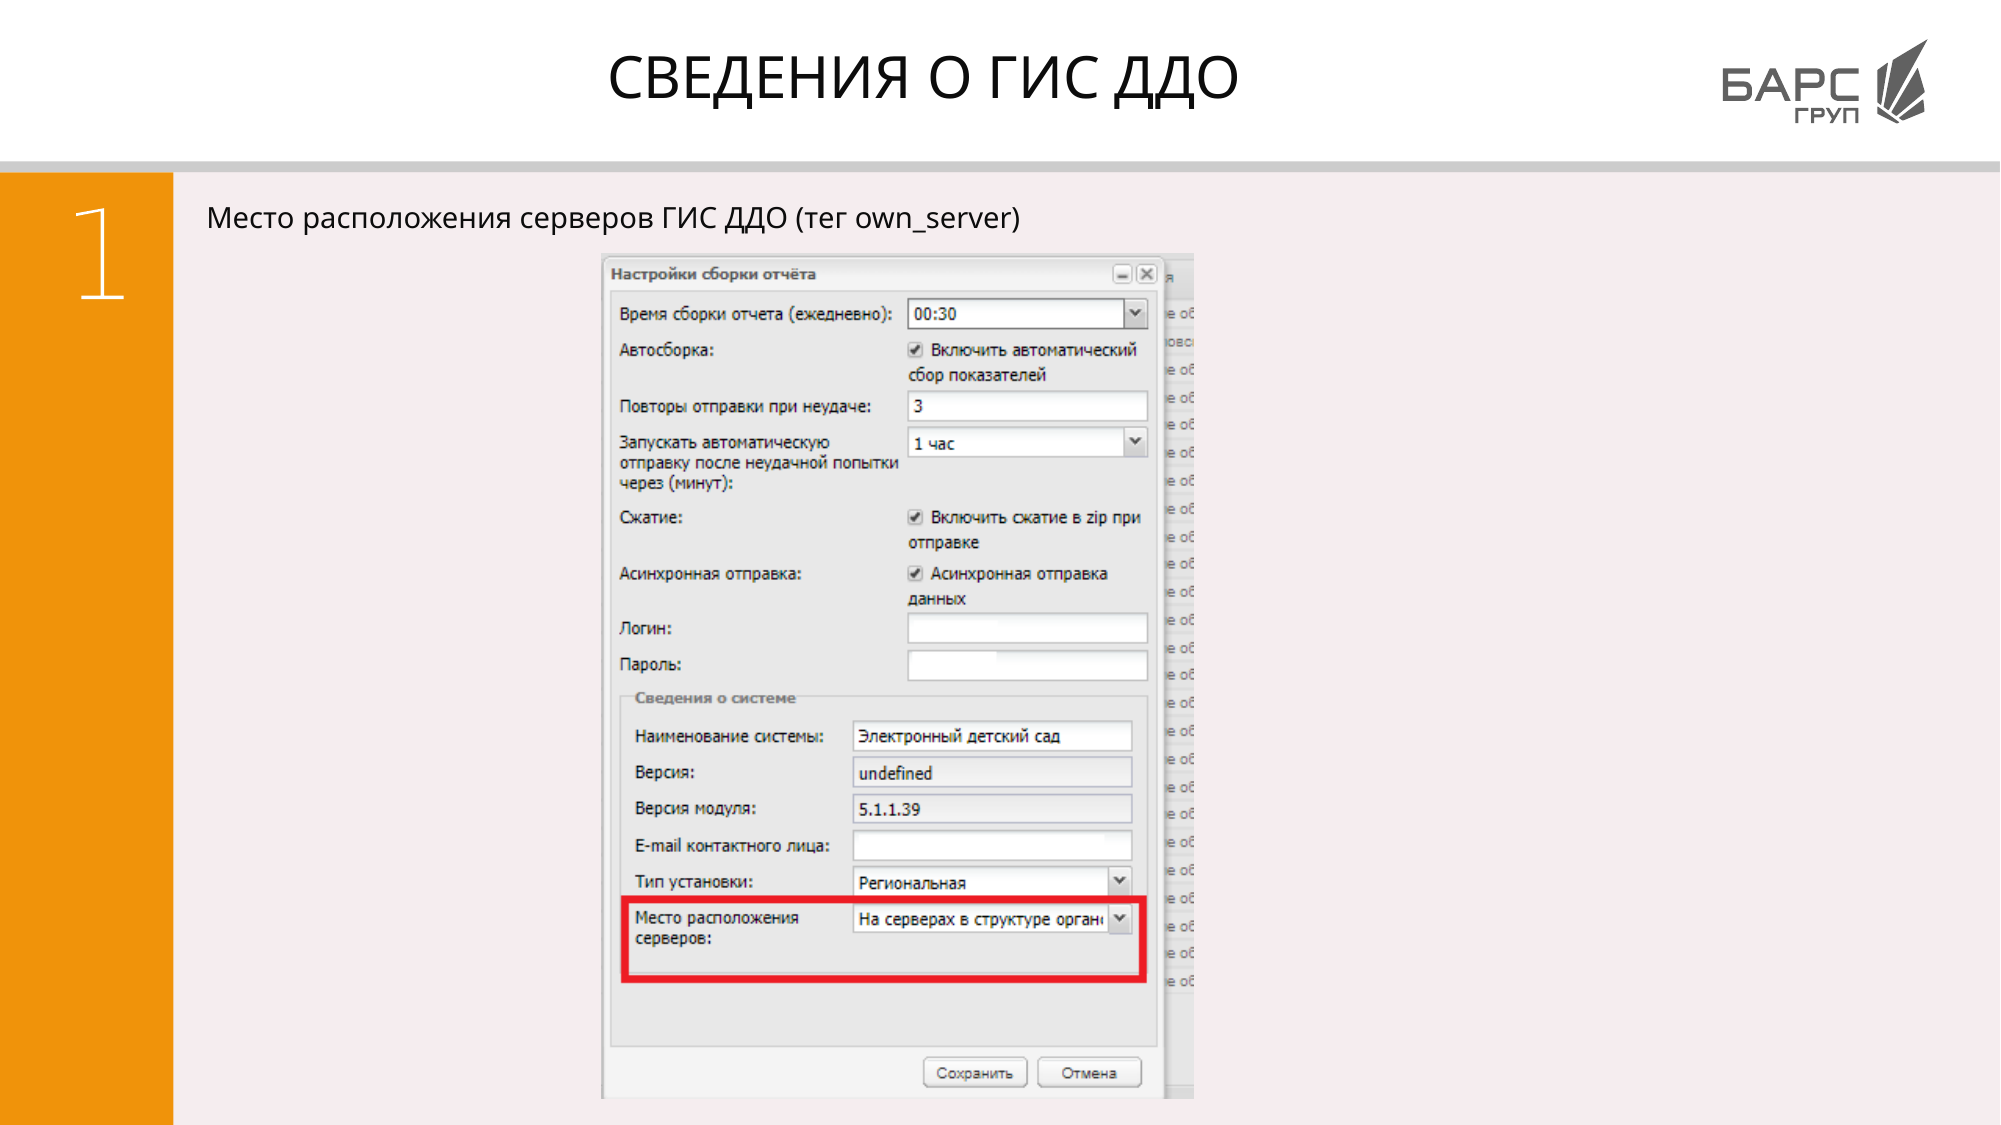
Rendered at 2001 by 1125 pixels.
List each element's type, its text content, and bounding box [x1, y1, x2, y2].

picture [600, 253, 1194, 1100]
text_box СВЕДЕНИЯ О ГИС ДДО [37, 44, 1717, 118]
text_box [0, 174, 171, 1125]
text_box Место расположения серверов ГИС ДДО (тег own_server) [189, 190, 1985, 910]
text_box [1722, 39, 1928, 124]
text_box [0, 0, 2000, 159]
text_box [0, 159, 2000, 174]
text_box [76, 208, 124, 300]
text_box [171, 174, 2000, 1125]
